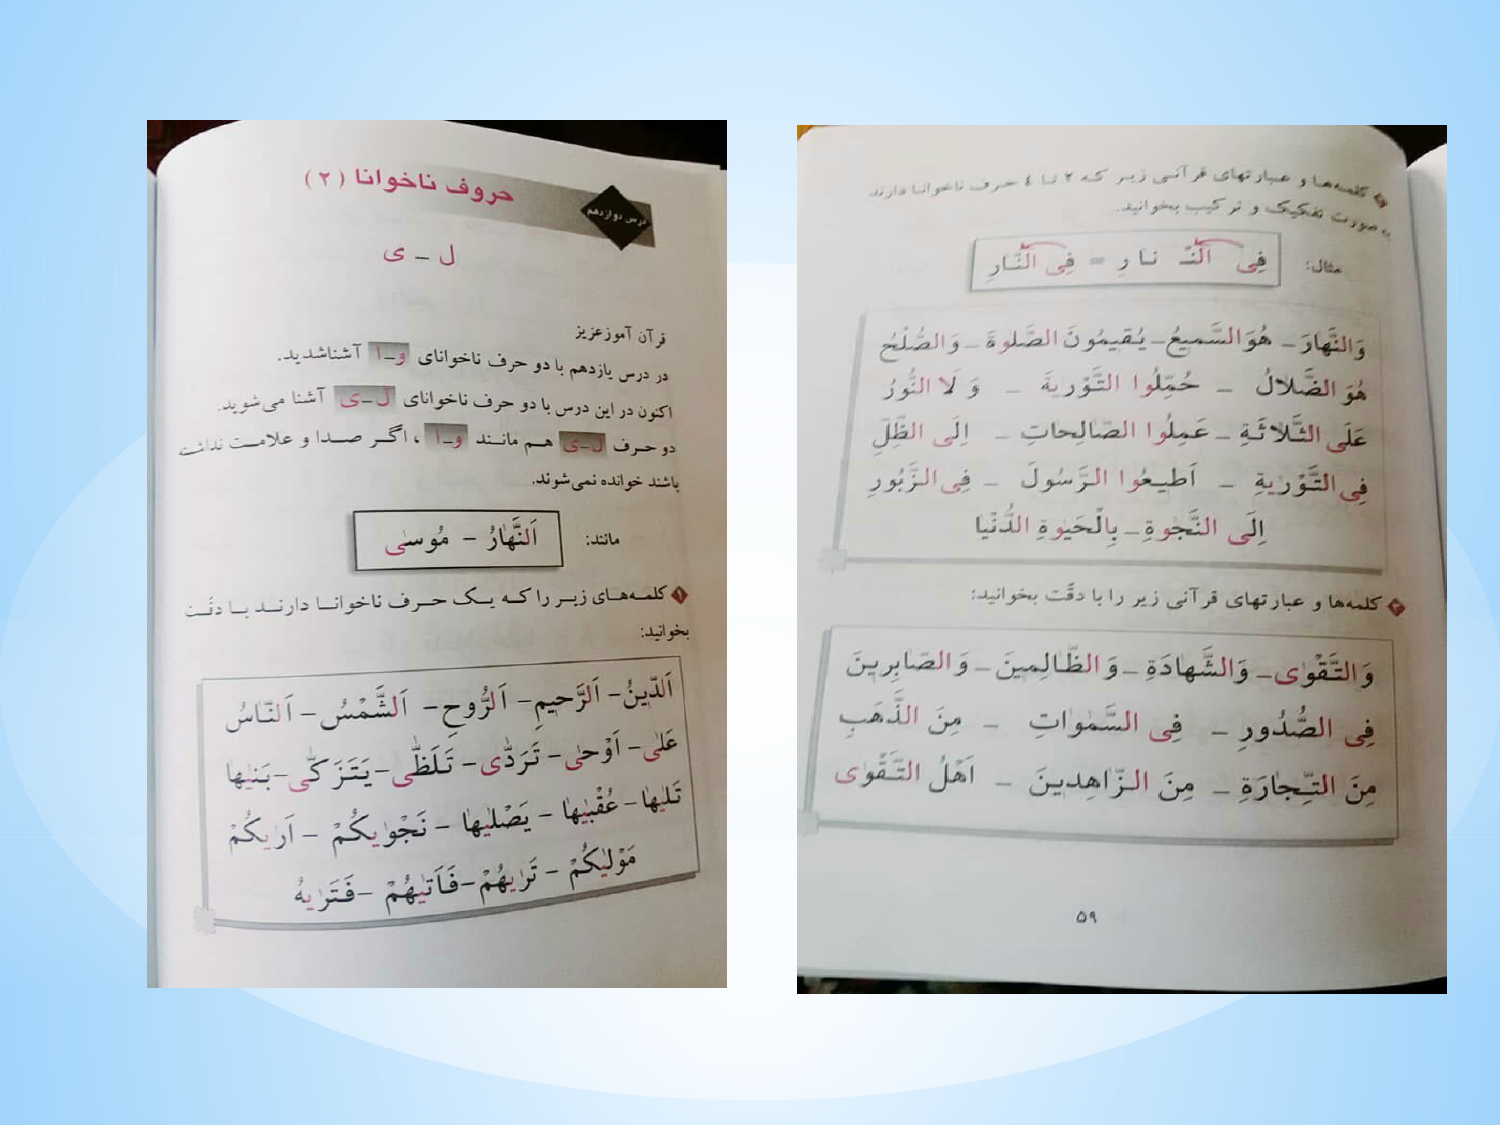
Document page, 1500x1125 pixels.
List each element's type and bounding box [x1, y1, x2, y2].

list [796, 125, 1448, 994]
list [147, 119, 727, 988]
